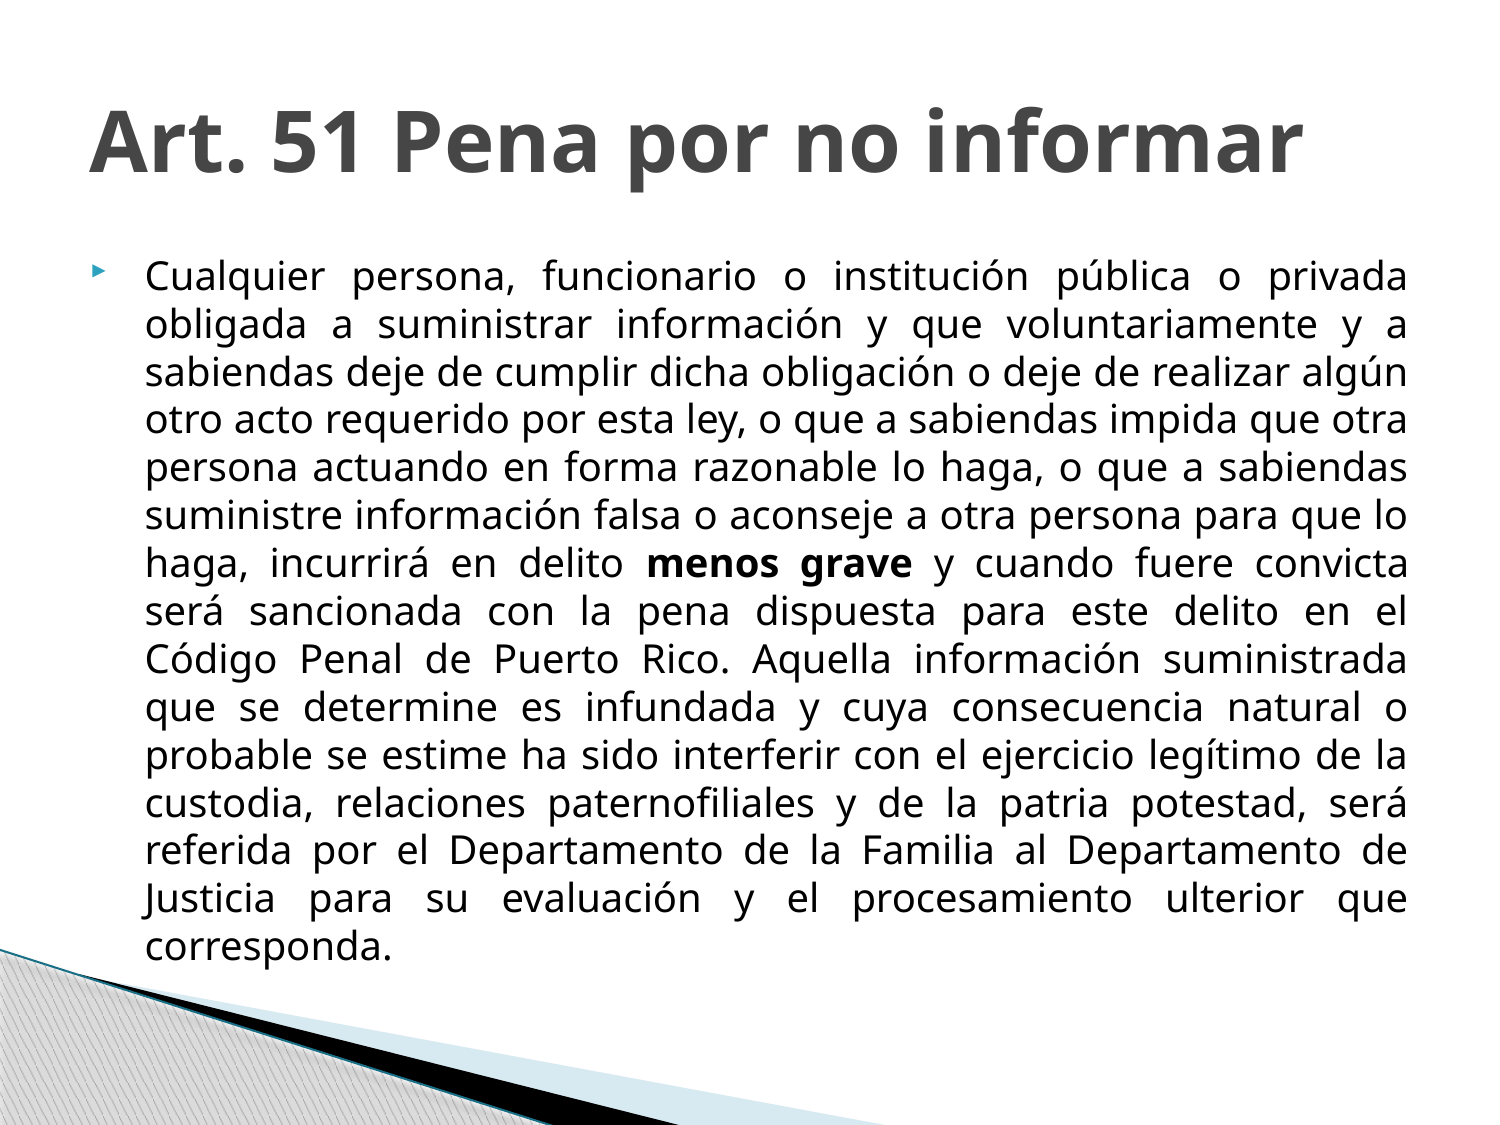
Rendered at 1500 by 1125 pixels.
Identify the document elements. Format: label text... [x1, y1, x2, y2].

title Art. 51 Pena por no informar [75, 45, 1425, 233]
list Cualquier persona, funcionario o institución pública o privada obligada a suministrar información y que voluntariamente y a sabiendas deje de cumplir dicha obligación o deje de realizar algún otro acto requerido por esta ley, o que a sabiendas impida que otra persona actuando en forma razonable lo haga, o que a sabiendas suministre información falsa o aconseje a otra persona para que lo haga, incurrirá en delito menos grave y cuando fuere convicta será sancionada con la pena dispuesta para este delito en el Código Penal de Puerto Rico. Aquella información suministrada que se determine es infundada y cuya consecuencia natural o probable se estime ha sido interferir con el ejercicio legítimo de la custodia, relaciones paternofiliales y de la patria potestad, será referida por el Departamento de la Familia al Departamento de Justicia para su evaluación y el procesamiento ulterior que corresponda. [75, 243, 1425, 986]
